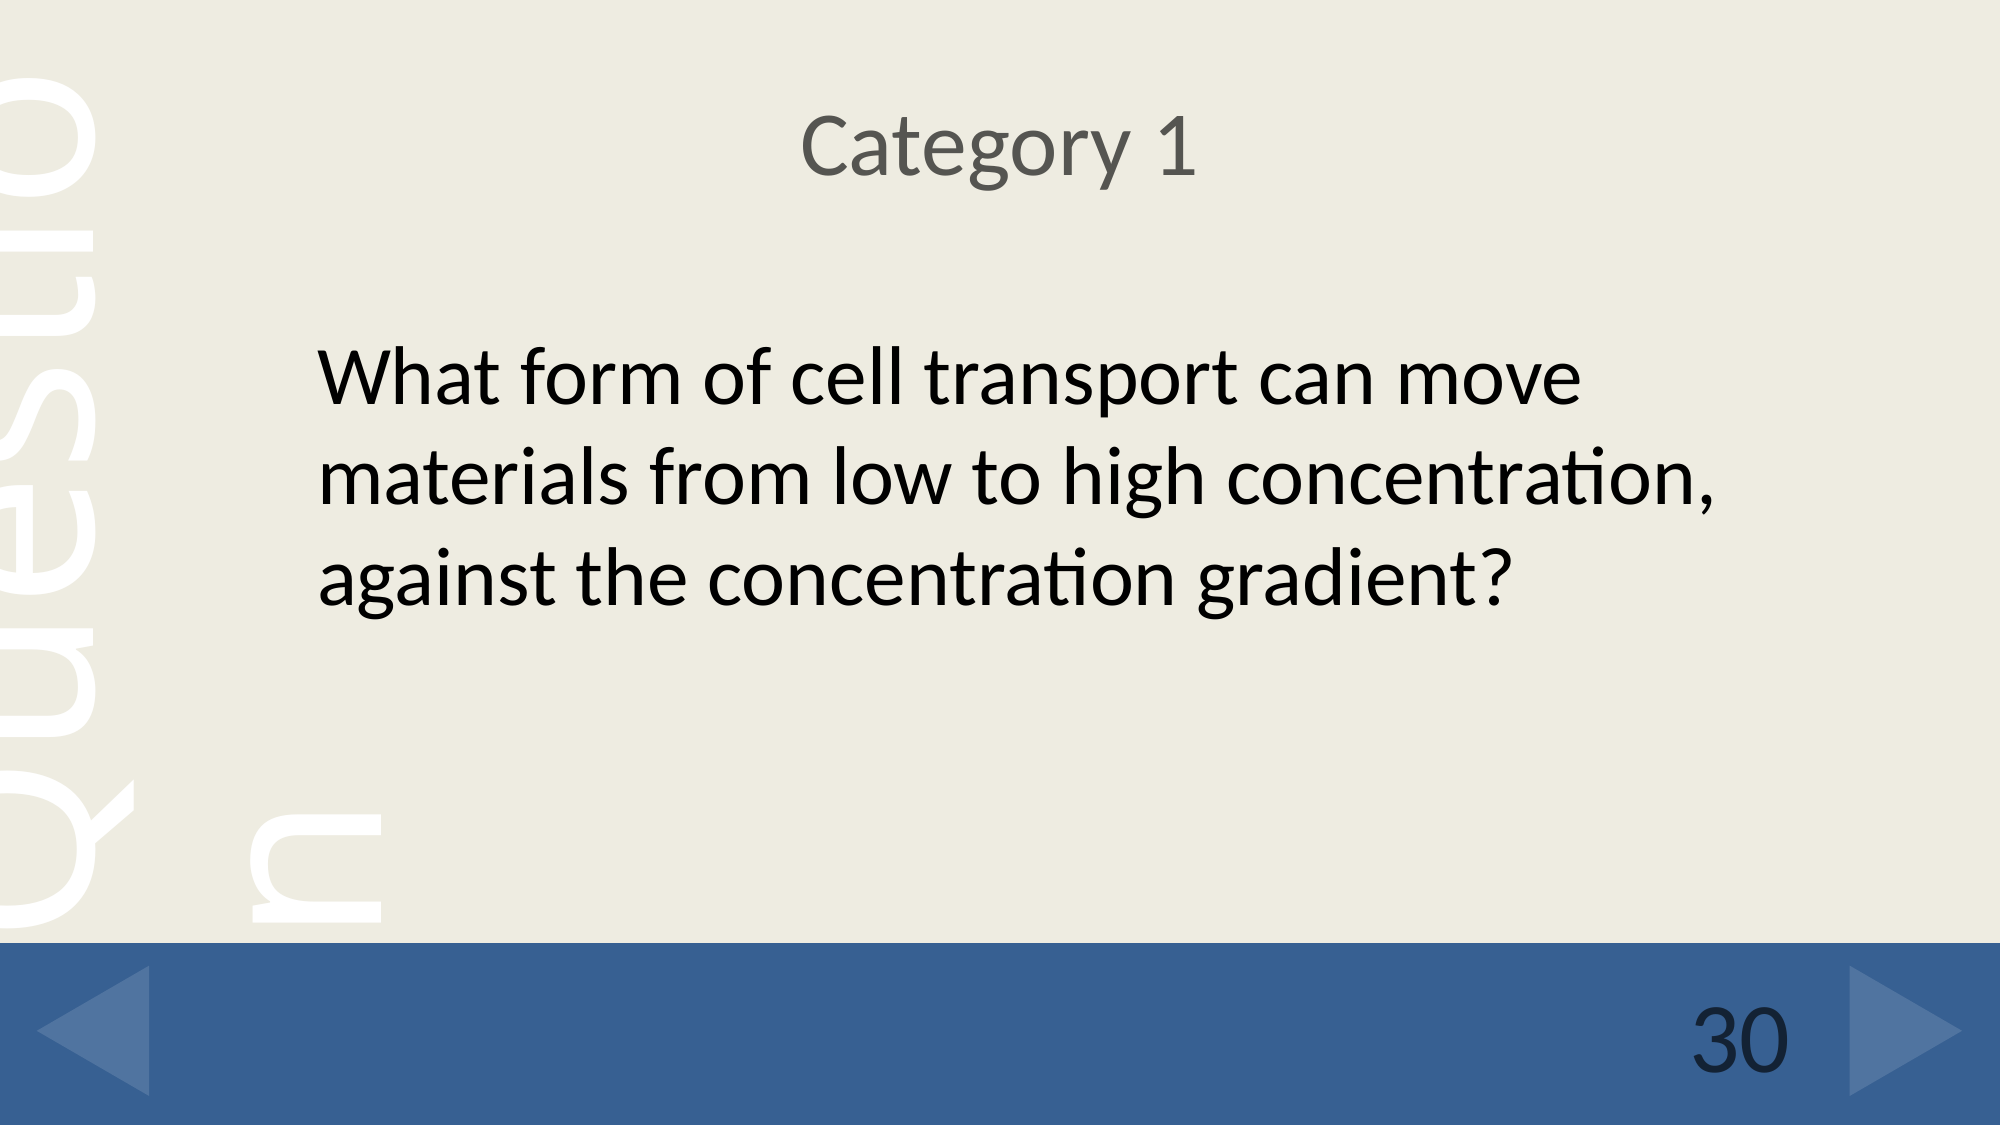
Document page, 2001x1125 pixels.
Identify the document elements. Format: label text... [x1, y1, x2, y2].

list 30 [1494, 967, 1806, 1097]
title Category 1 [99, 45, 1900, 233]
list What form of cell transport can move materials from low to high concentration, against the concentration gradient? [302, 307, 1760, 636]
